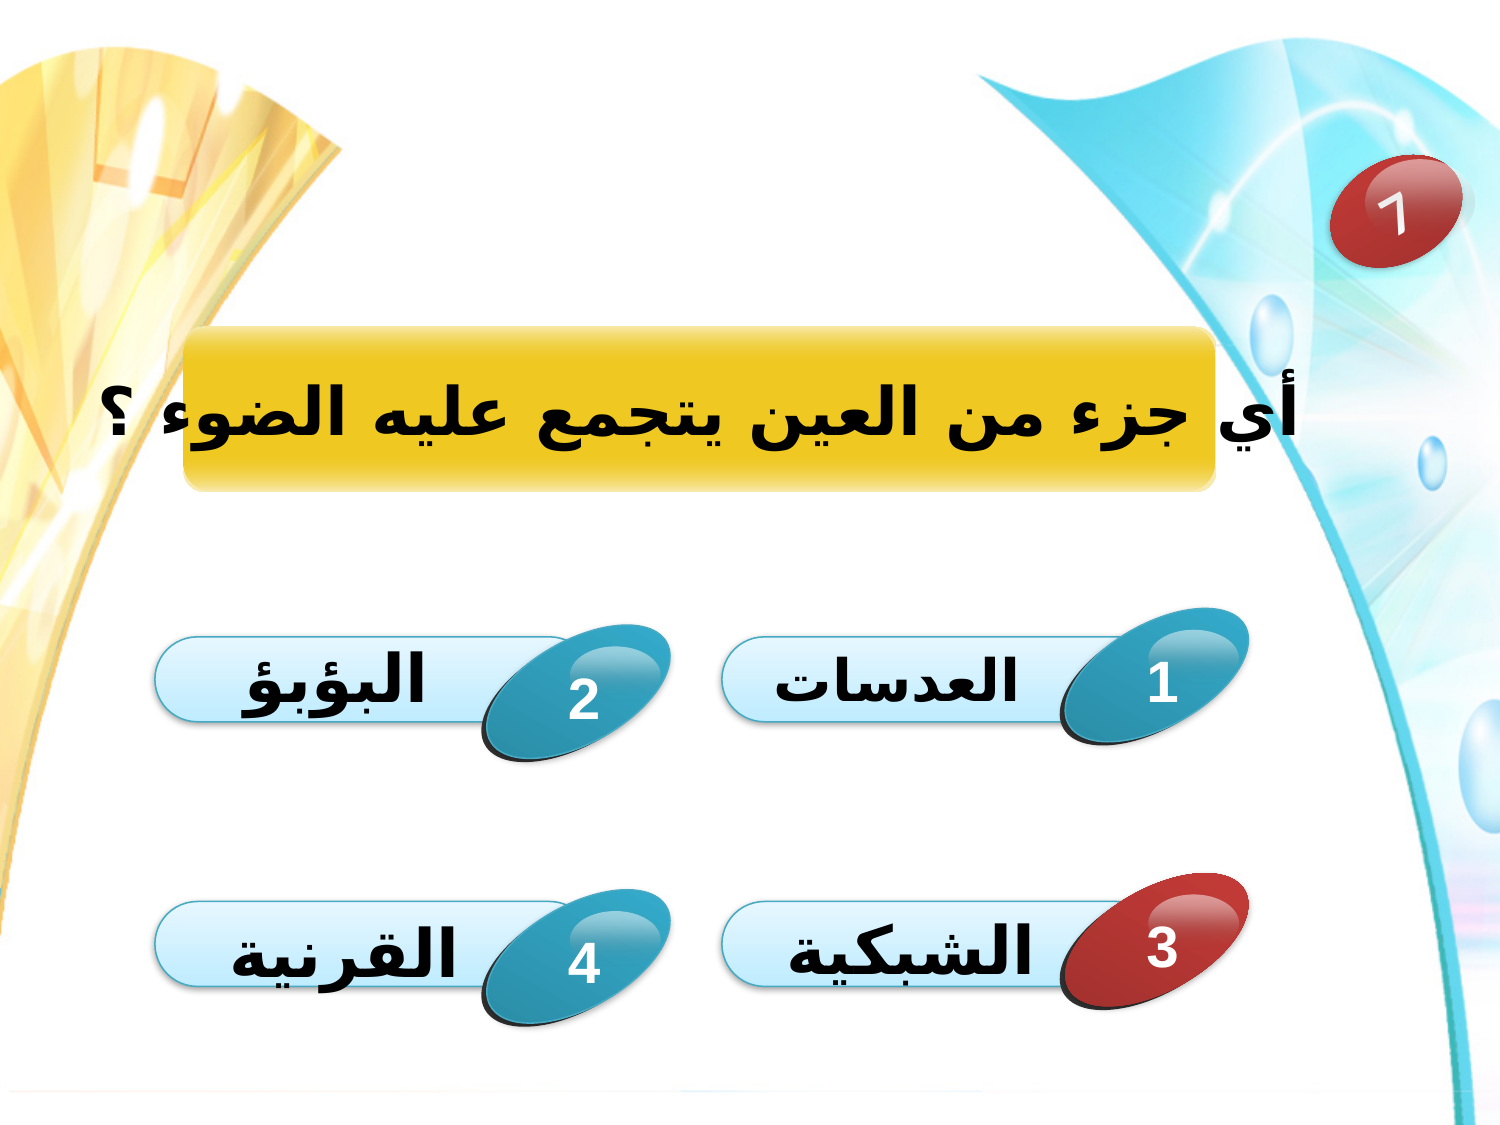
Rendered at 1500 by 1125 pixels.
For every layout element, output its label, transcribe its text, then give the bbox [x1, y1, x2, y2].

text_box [721, 623, 1259, 731]
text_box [135, 901, 680, 1036]
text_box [691, 888, 1259, 997]
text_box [154, 628, 680, 747]
text_box 7 [1330, 178, 1418, 268]
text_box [182, 325, 1216, 492]
picture [0, 0, 1500, 1125]
